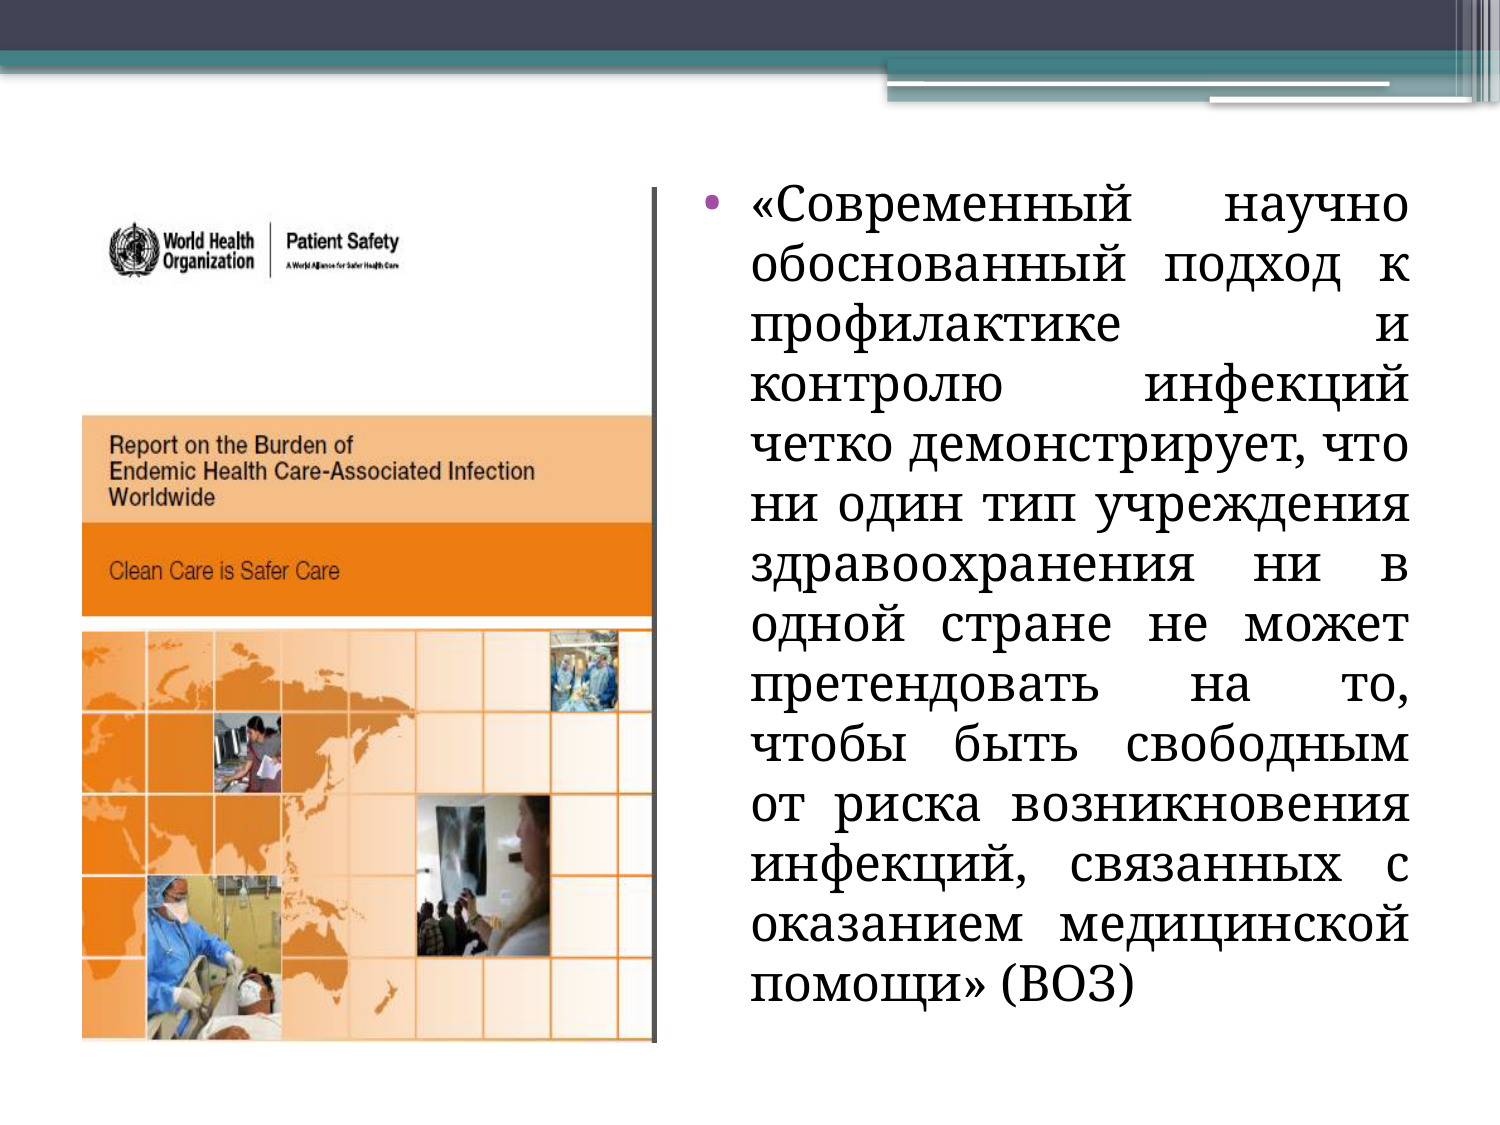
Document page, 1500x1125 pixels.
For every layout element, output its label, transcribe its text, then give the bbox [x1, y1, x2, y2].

list «Современный научно обоснованный подход к профилактике и контролю инфекций четко демонстрирует, что ни один тип учреждения здравоохранения ни в одной стране не может претендовать на то, чтобы быть свободным от риска возникновения инфекций, связанных с оказанием медицинской помощи» (ВОЗ) [679, 164, 1425, 1079]
picture [81, 187, 657, 1044]
